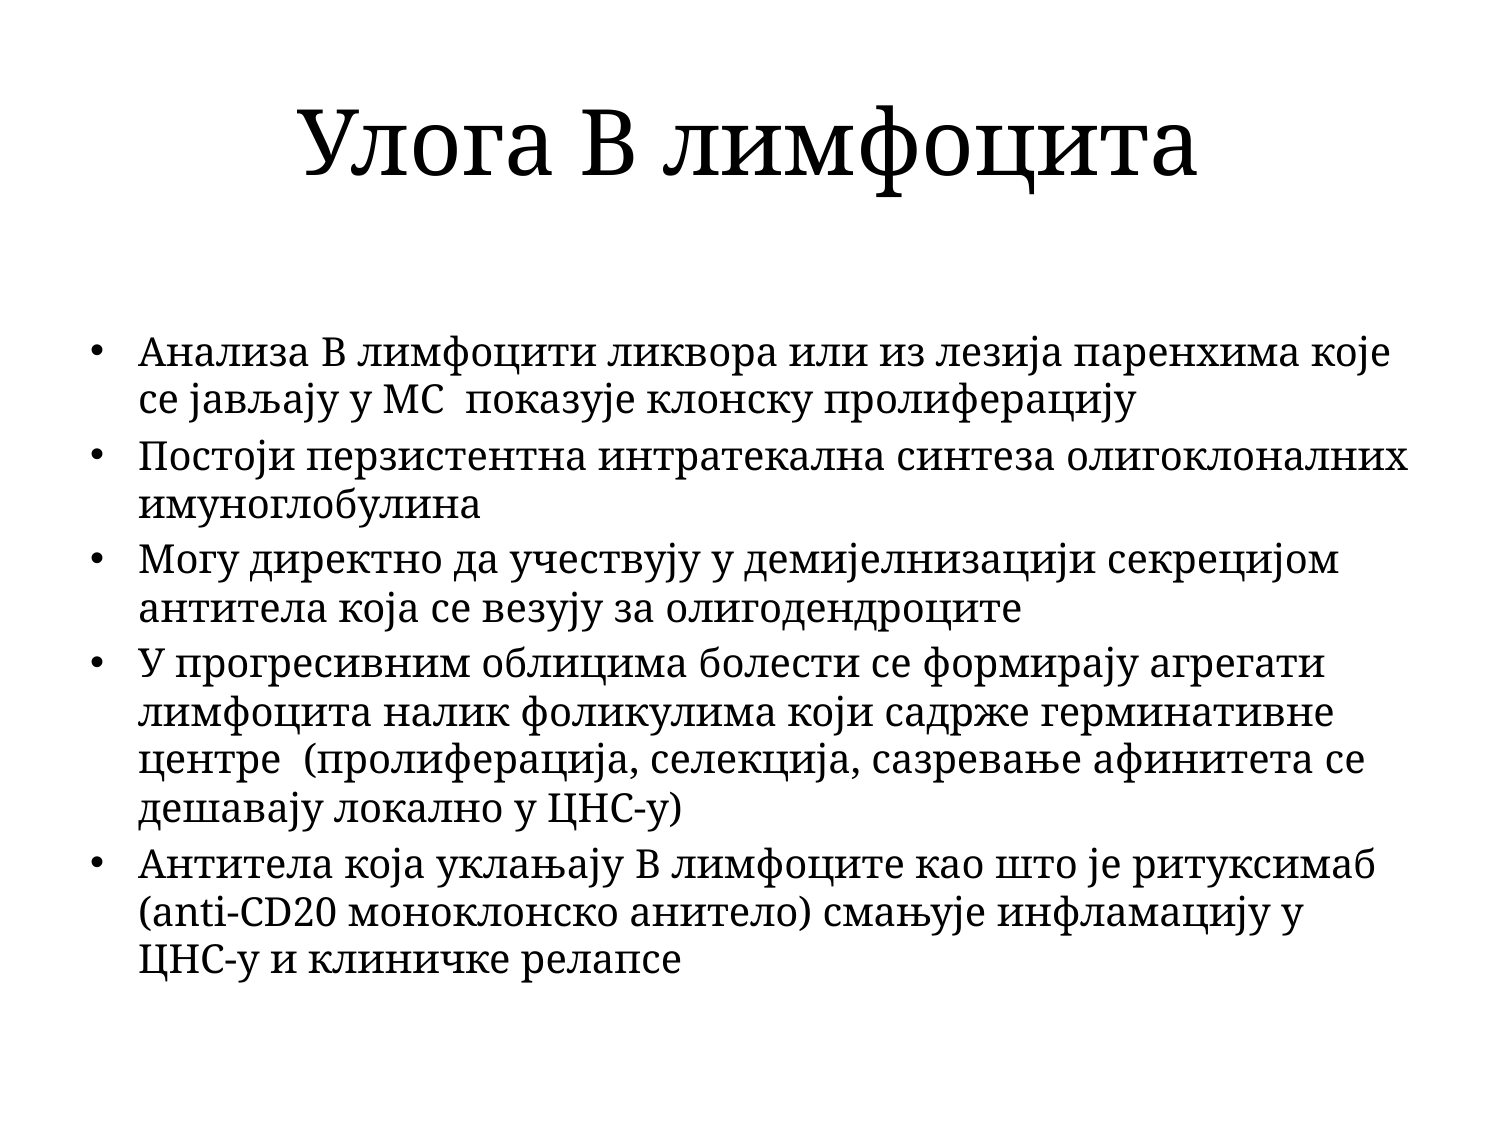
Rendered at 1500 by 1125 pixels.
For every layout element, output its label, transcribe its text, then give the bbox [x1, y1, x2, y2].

list Анализа B лимфоцити ликвора или из лезија паренхима које се јављају у МС показује клонску пролиферацију Постоји перзистентна интратекална синтеза олигоклоналних имуноглобулина Могу директно да учествују у демијелнизацији секрецијом антитела која се везују за олигодендроците У прогресивним облицима болести се формирају агрегати лимфоцита налик фоликулима који садрже герминативне центре (пролиферација, селекција, сазревање афинитета се дешавају локално у ЦНС-у) Антитела која уклањају B лимфоците као што је ритуксимаб (anti-CD20 моноклонско анитело) смањује инфламацију у ЦНС-у и клиничке релапсе [75, 262, 1425, 1005]
title Улога В лимфоцита [75, 45, 1425, 233]
